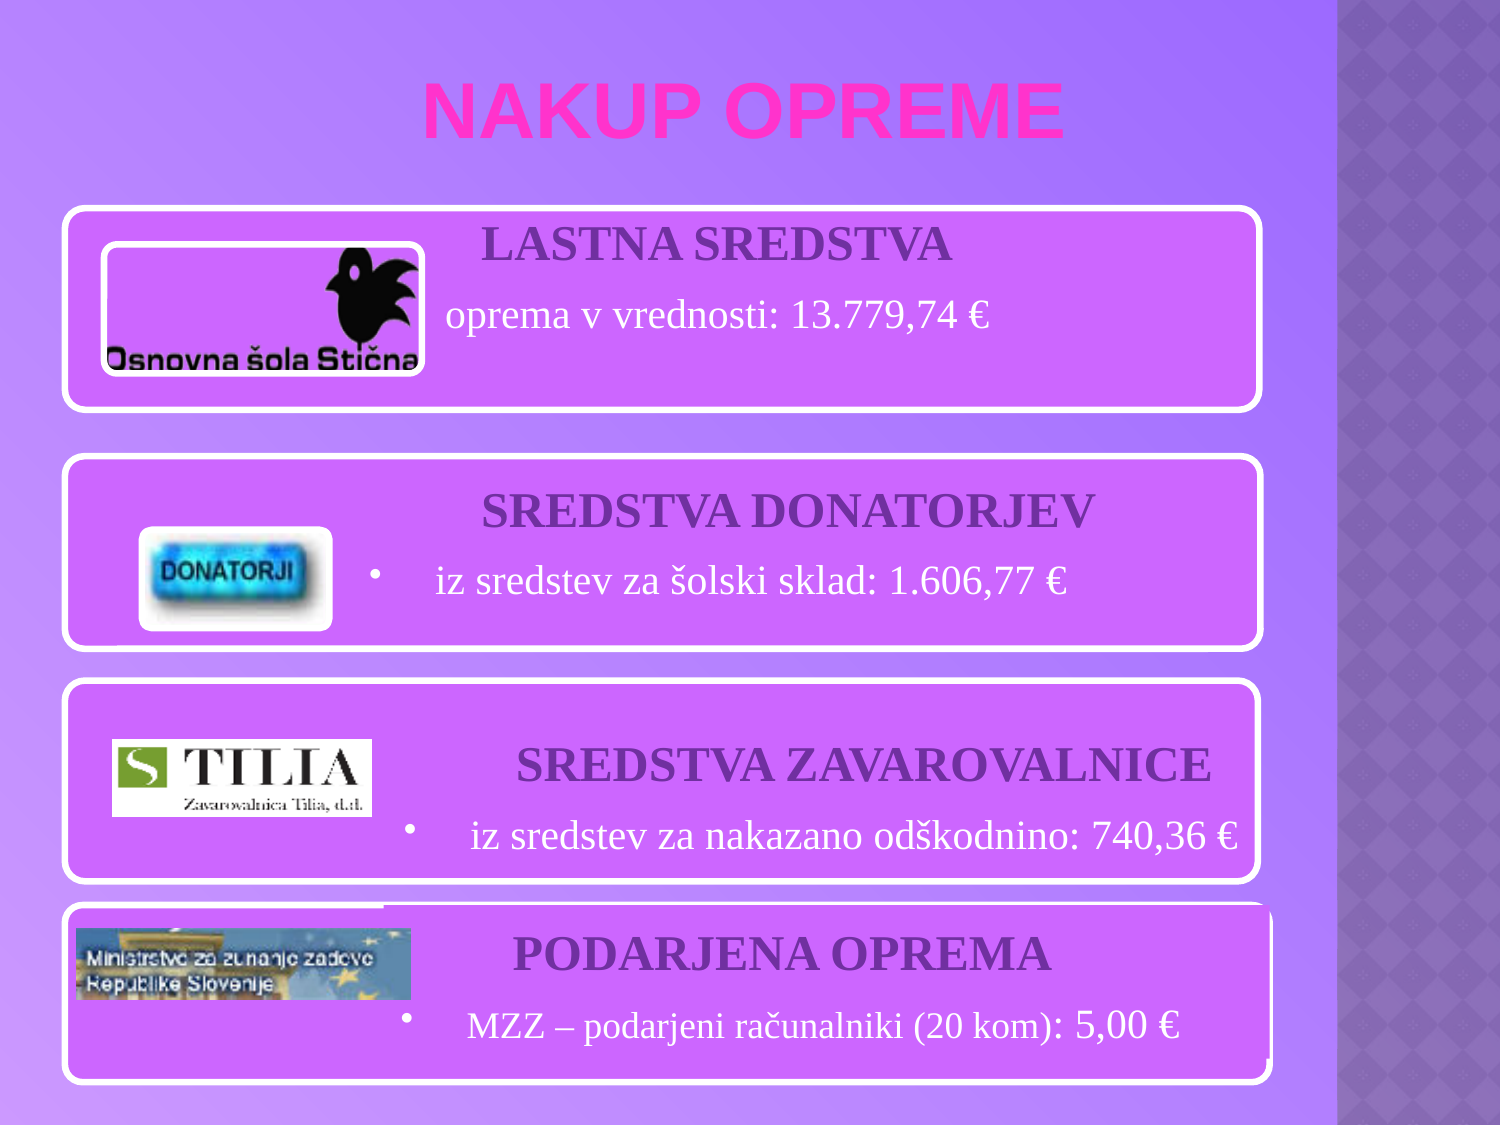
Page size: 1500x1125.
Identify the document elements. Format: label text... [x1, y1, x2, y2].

picture [111, 739, 373, 817]
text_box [64, 680, 1356, 906]
picture [76, 928, 411, 1000]
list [64, 207, 1378, 678]
title NAKUP OPREME [70, 35, 1418, 155]
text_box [64, 904, 1271, 1083]
